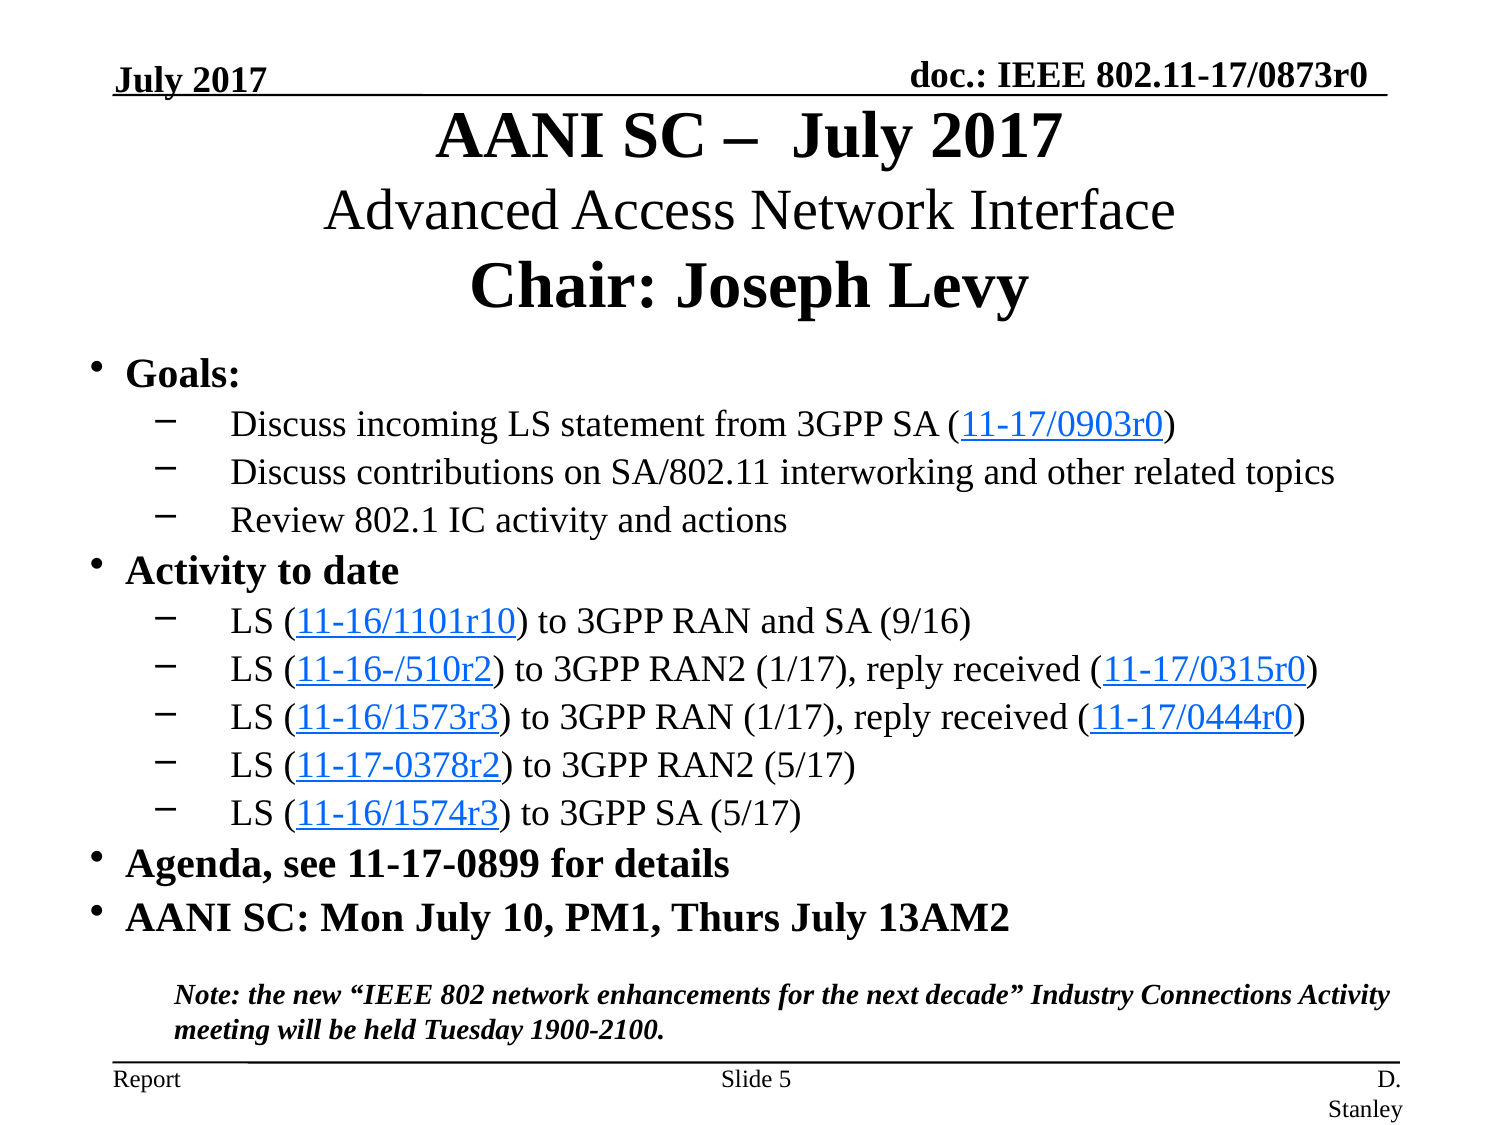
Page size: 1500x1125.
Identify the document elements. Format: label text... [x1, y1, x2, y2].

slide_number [114, 54, 309, 100]
title AANI SC – July 2017 Advanced Access Network Interface Chair: Joseph Levy [112, 149, 1388, 263]
text_box Goals: Discuss incoming LS statement from 3GPP SA (11-17/0903r0) Discuss contributions on SA/802.11 interworking and other related topics Review 802.1 IC activity and actions Activity to date LS (11-16/1101r10) to 3GPP RAN and SA (9/16) LS (11-16-/510r2) to 3GPP RAN2 (1/17), reply received (11-17/0315r0) LS (11-16/1573r3) to 3GPP RAN (1/17), reply received (11-17/0444r0) LS (11-17-0378r2) to 3GPP RAN2 (5/17) LS (11-16/1574r3) to 3GPP SA (5/17) Agenda, see 11-17-0899 for details AANI SC: Mon July 10, PM1, Thurs July 13AM2 Note: the new “IEEE 802 network enhancements for the next decade” Industry Connections Activity meeting will be held Tuesday 1900-2100. [74, 344, 1438, 1103]
